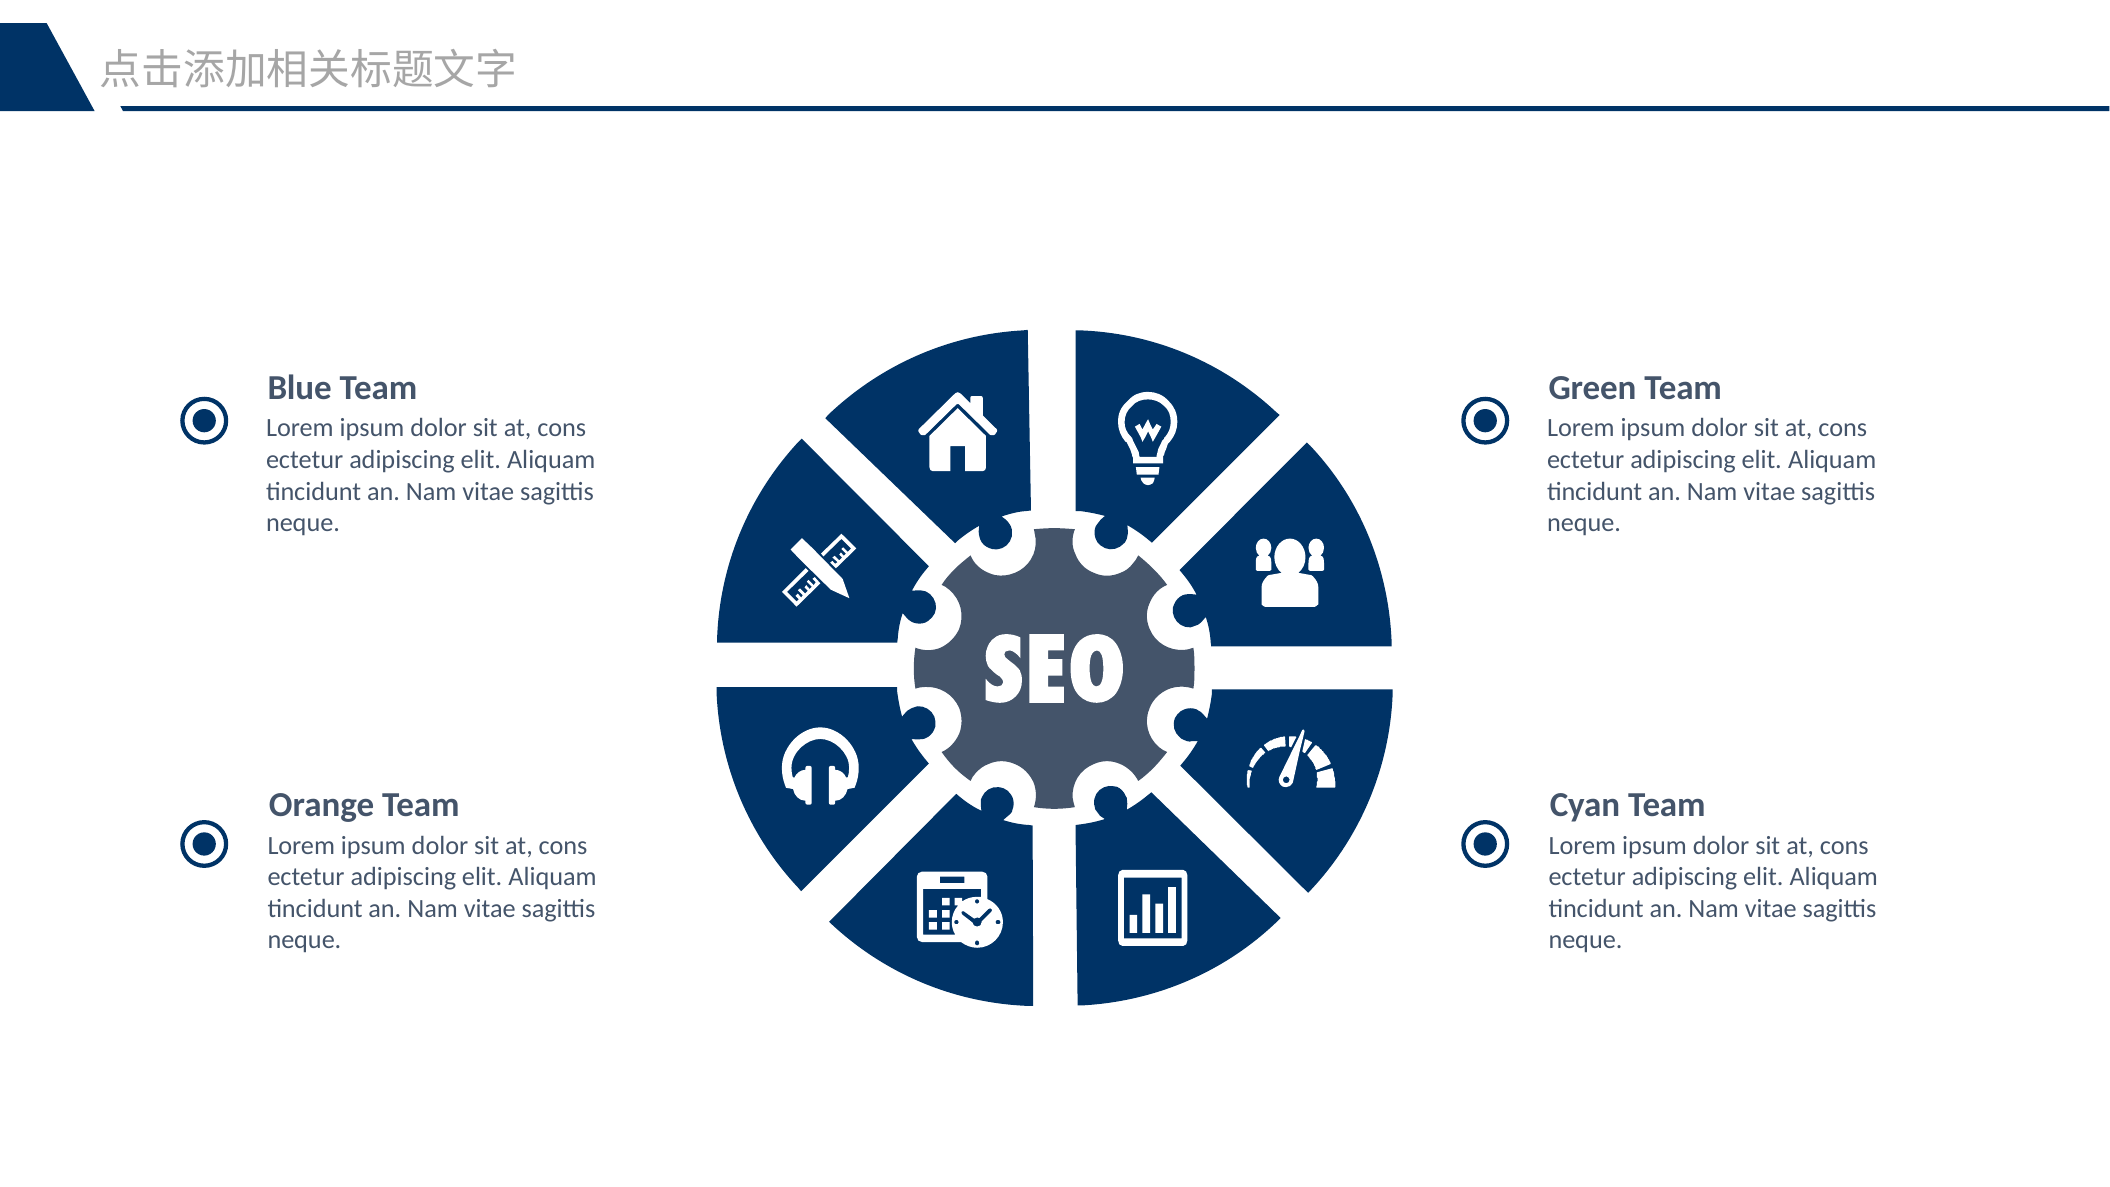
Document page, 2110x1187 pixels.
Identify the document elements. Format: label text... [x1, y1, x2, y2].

text_box [1075, 809, 1281, 1006]
text_box [1140, 477, 1155, 486]
text_box [717, 438, 913, 643]
text_box [781, 727, 859, 805]
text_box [180, 396, 229, 445]
text_box Lorem ipsum dolor sit at, cons ectetur adipiscing elit. Aliquam tincidunt an. Nam vitae sagittis neque. [1531, 402, 1963, 545]
text_box [118, 104, 2110, 113]
text_box Green Team [1532, 356, 1739, 402]
text_box [918, 392, 998, 436]
text_box Blue Team [251, 356, 434, 402]
text_box [1195, 442, 1392, 647]
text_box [1461, 396, 1510, 445]
text_box Cyan Team [1533, 773, 1722, 819]
text_box [1308, 538, 1325, 571]
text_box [1461, 820, 1510, 868]
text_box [180, 820, 229, 868]
text_box [1261, 538, 1319, 607]
text_box [916, 871, 1003, 948]
text_box [716, 687, 913, 892]
text_box Orange Team [253, 773, 476, 819]
text_box [1118, 869, 1188, 946]
text_box [1118, 391, 1178, 464]
text_box [1195, 689, 1393, 893]
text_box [913, 528, 1195, 809]
text_box [1135, 467, 1160, 475]
text_box [929, 408, 986, 472]
text_box Lorem ipsum dolor sit at, cons ectetur adipiscing elit. Aliquam tincidunt an. Nam vitae sagittis neque. [251, 819, 684, 963]
text_box Lorem ipsum dolor sit at, cons ectetur adipiscing elit. Aliquam tincidunt an. Nam vitae sagittis neque. [1532, 819, 1965, 963]
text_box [1246, 729, 1336, 788]
text_box Lorem ipsum dolor sit at, cons ectetur adipiscing elit. Aliquam tincidunt an. Nam vitae sagittis neque. [250, 402, 682, 545]
text_box [1255, 538, 1272, 571]
text_box 点击添加相关标题文字 [99, 42, 603, 93]
text_box [0, 22, 97, 113]
text_box [825, 329, 1031, 528]
text_box [1075, 330, 1280, 528]
text_box [829, 809, 1034, 1006]
text_box [781, 533, 857, 607]
